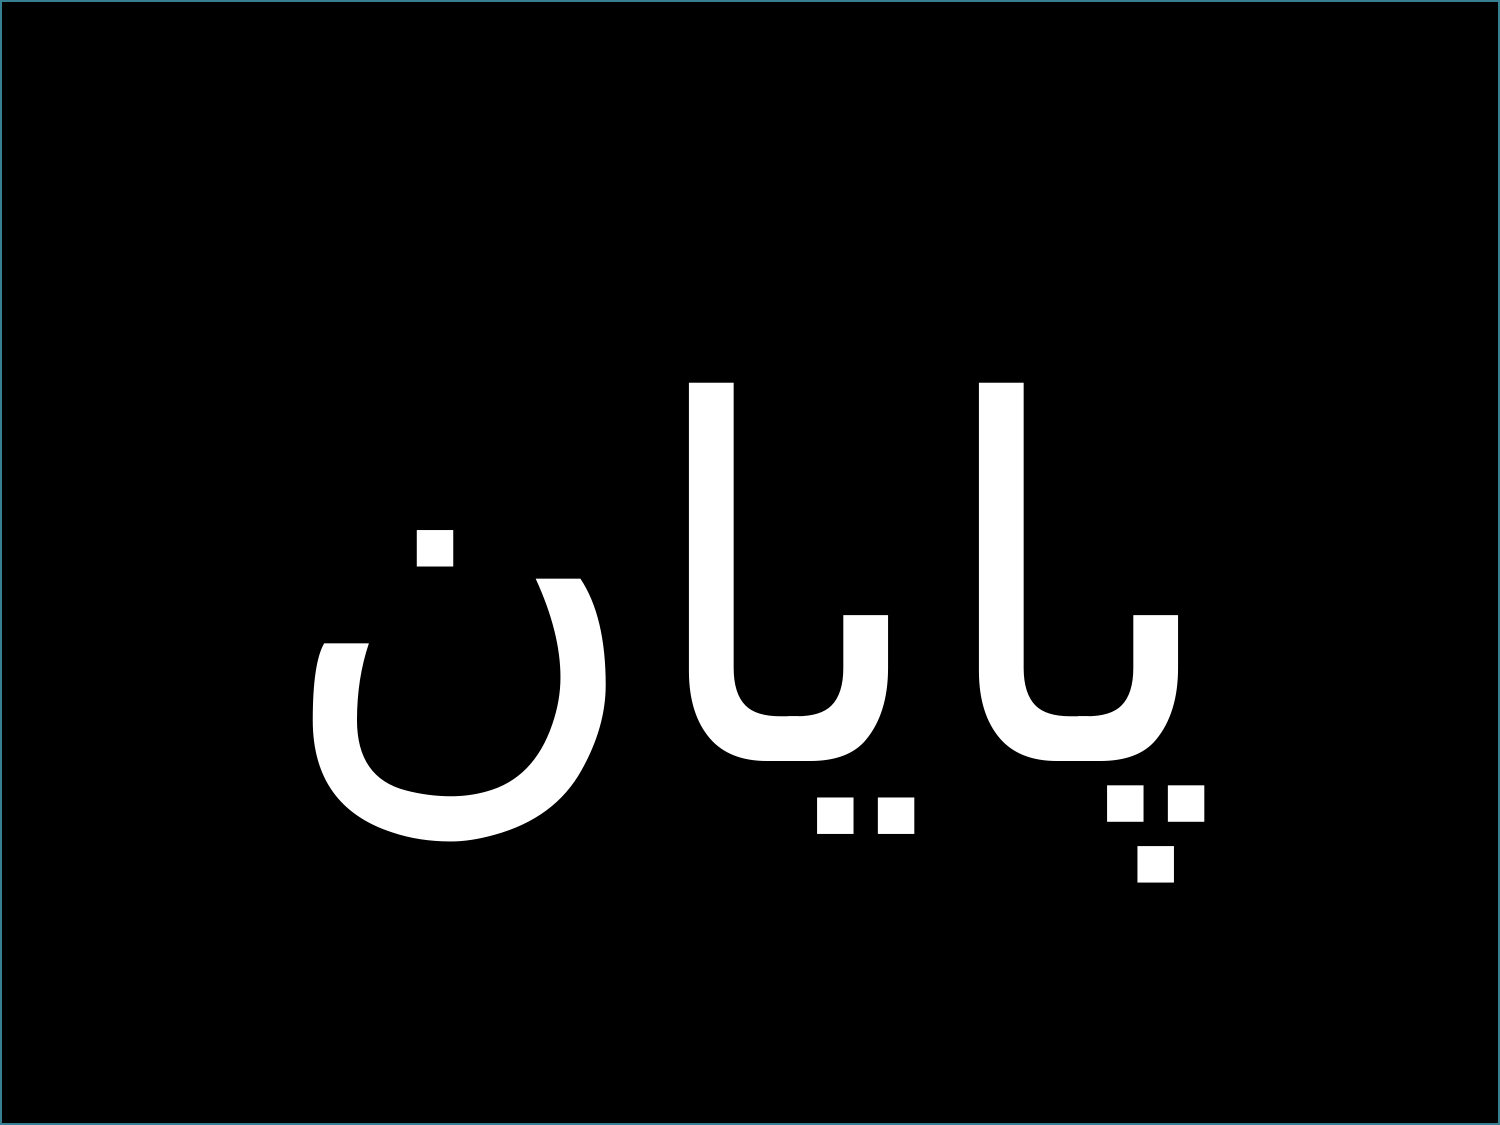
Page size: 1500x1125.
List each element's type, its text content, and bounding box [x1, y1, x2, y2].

title پایان [0, 0, 1500, 1125]
